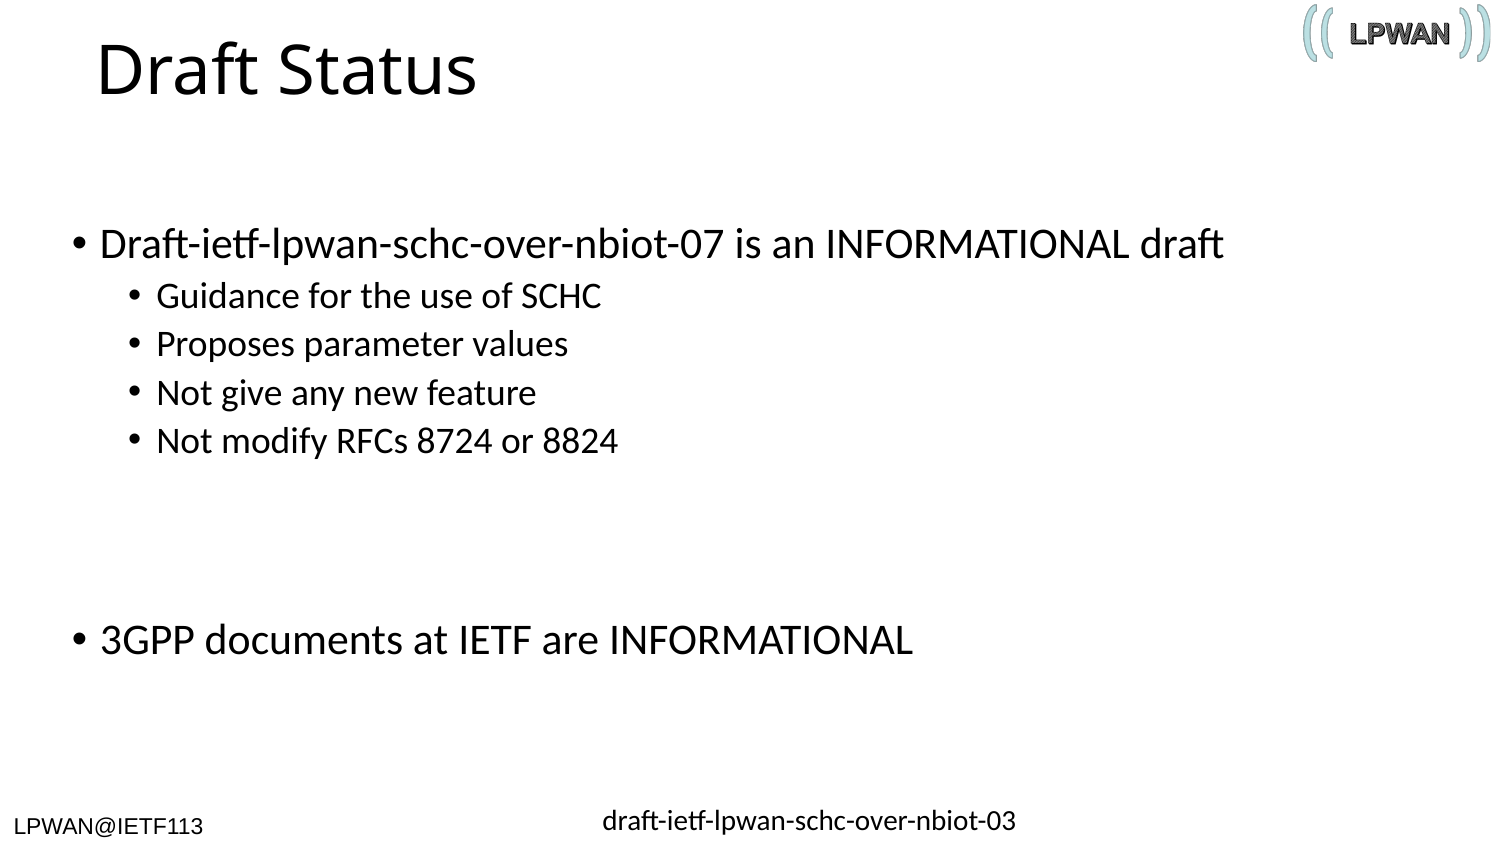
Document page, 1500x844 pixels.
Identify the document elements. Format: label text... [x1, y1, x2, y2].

list Draft-ietf-lpwan-schc-over-nbiot-07 is an INFORMATIONAL draft Guidance for the use of SCHC Proposes parameter values Not give any new feature Not modify RFCs 8724 or 8824 3GPP documents at IETF are INFORMATIONAL [60, 128, 1440, 815]
text_box draft-ietf-lpwan-schc-over-nbiot-03 [587, 793, 1032, 844]
picture [1303, 4, 1491, 62]
title Draft Status [84, 14, 1378, 128]
